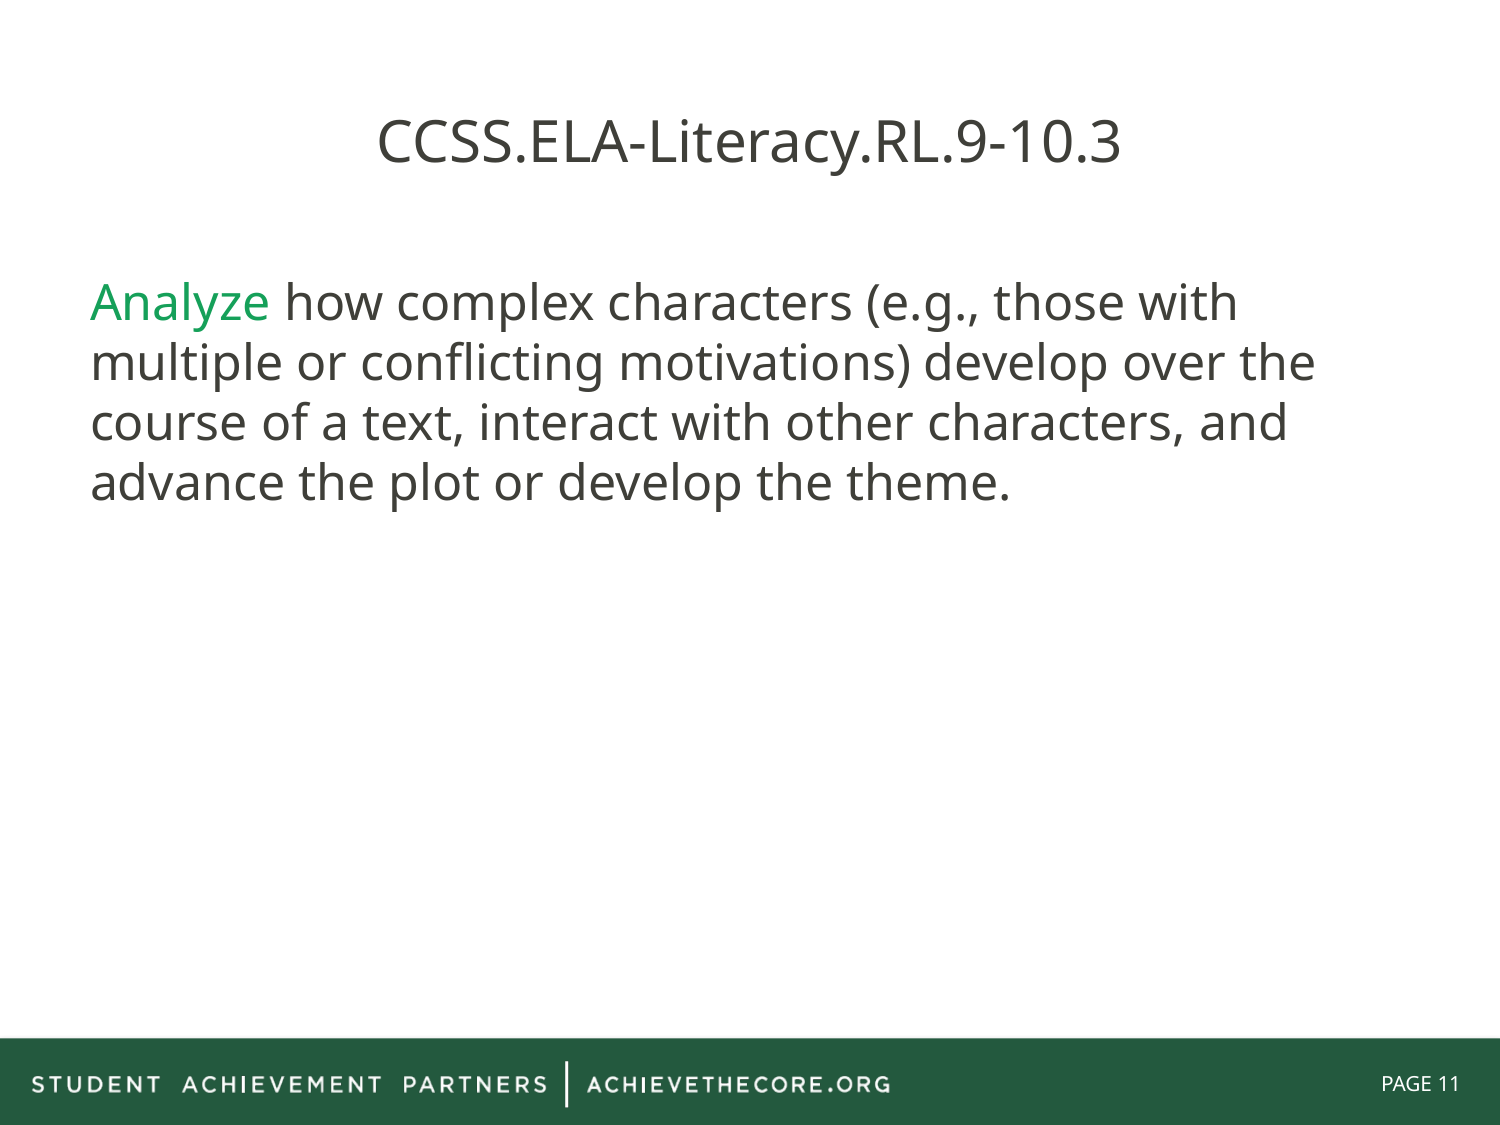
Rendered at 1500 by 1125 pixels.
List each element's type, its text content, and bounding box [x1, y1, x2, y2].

title CCSS.ELA-Literacy.RL.9-10.3 [75, 45, 1425, 233]
list Analyze how complex characters (e.g., those with multiple or conflicting motivations) develop over the course of a text, interact with other characters, and advance the plot or develop the theme. [75, 262, 1425, 1005]
